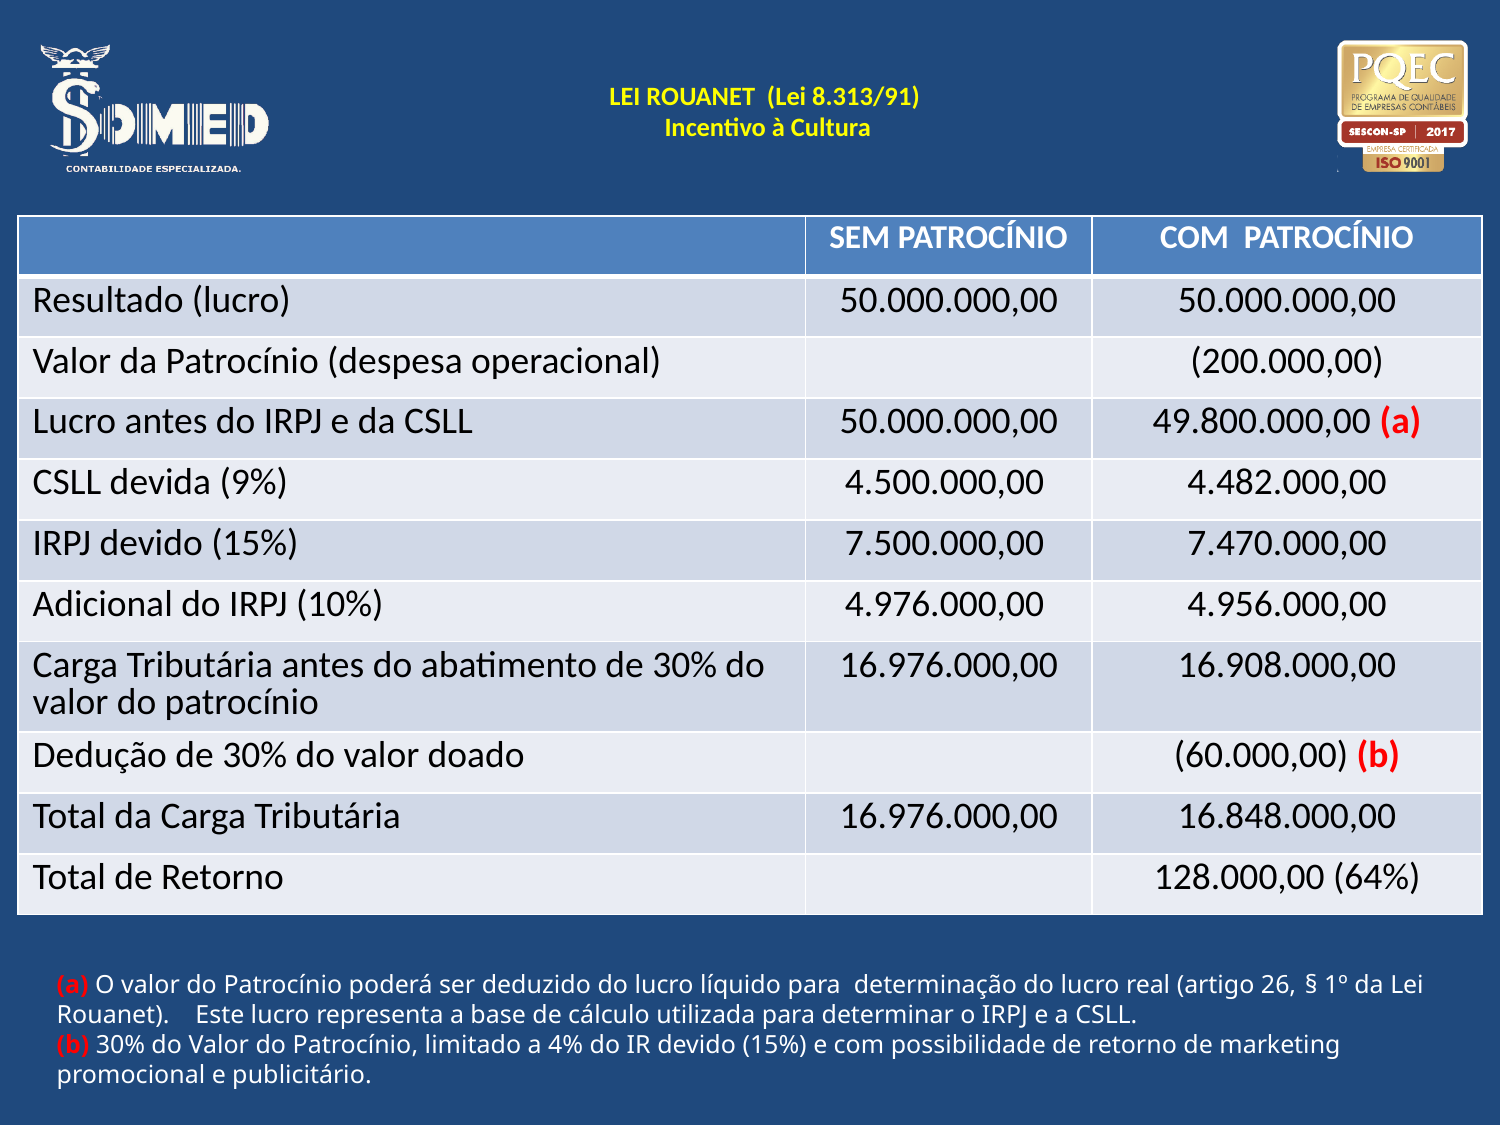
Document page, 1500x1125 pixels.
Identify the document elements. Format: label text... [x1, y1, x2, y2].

table_header [19, 217, 805, 274]
title LEI ROUANET (Lei 8.313/91) Incentivo à Cultura [91, 24, 1451, 215]
picture [1336, 40, 1468, 172]
table_cell 49.800.000,00 (a) [1093, 399, 1481, 458]
table_cell 16.908.000,00 [1093, 642, 1481, 731]
table_cell 7.500.000,00 [806, 521, 1091, 580]
table_cell Total de Retorno [19, 855, 805, 914]
table_cell [806, 338, 1091, 397]
table_cell [806, 733, 1091, 792]
table_cell 4.482.000,00 [1093, 460, 1481, 519]
table_cell Carga Tributária antes do abatimento de 30% do valor do patrocínio [19, 642, 805, 731]
table_cell CSLL devida (9%) [19, 460, 805, 519]
table_cell 4.976.000,00 [806, 582, 1091, 641]
table_cell 128.000,00 (64%) [1093, 855, 1481, 914]
table_cell 7.470.000,00 [1093, 521, 1481, 580]
table_cell 4.956.000,00 [1093, 582, 1481, 641]
table_cell 4.500.000,00 [806, 460, 1091, 519]
table_cell Dedução de 30% do valor doado [19, 733, 805, 792]
table_cell 50.000.000,00 [806, 399, 1091, 458]
table_cell 50.000.000,00 [806, 279, 1091, 336]
table_cell Total da Carga Tributária [19, 794, 805, 853]
table_cell Adicional do IRPJ (10%) [19, 582, 805, 641]
table_cell IRPJ devido (15%) [19, 521, 805, 580]
picture [32, 39, 281, 196]
table_cell Lucro antes do IRPJ e da CSLL [19, 399, 805, 458]
table_cell [806, 855, 1091, 914]
table_cell Valor da Patrocínio (despesa operacional) [19, 338, 805, 397]
table_header COM PATROCÍNIO [1093, 217, 1481, 274]
table_cell 16.976.000,00 [806, 642, 1091, 731]
table_cell 16.976.000,00 [806, 794, 1091, 853]
table_cell 16.848.000,00 [1093, 794, 1481, 853]
table_cell 50.000.000,00 [1093, 279, 1481, 336]
table_cell (200.000,00) [1093, 338, 1481, 397]
table_cell Resultado (lucro) [19, 279, 805, 336]
table_header SEM PATROCÍNIO [806, 217, 1091, 274]
table_cell (60.000,00) (b) [1093, 733, 1481, 792]
text_box (a) O valor do Patrocínio poderá ser deduzido do lucro líquido para determinação do lucro real (artigo 26, § 1º da Lei Rouanet). Este lucro representa a base de cálculo utilizada para determinar o IRPJ e a CSLL. (b) 30% do Valor do Patrocínio, limitado a 4% do IR devido (15%) e com possibilidade de retorno de marketing promocional e publicitário. [41, 961, 1500, 1096]
